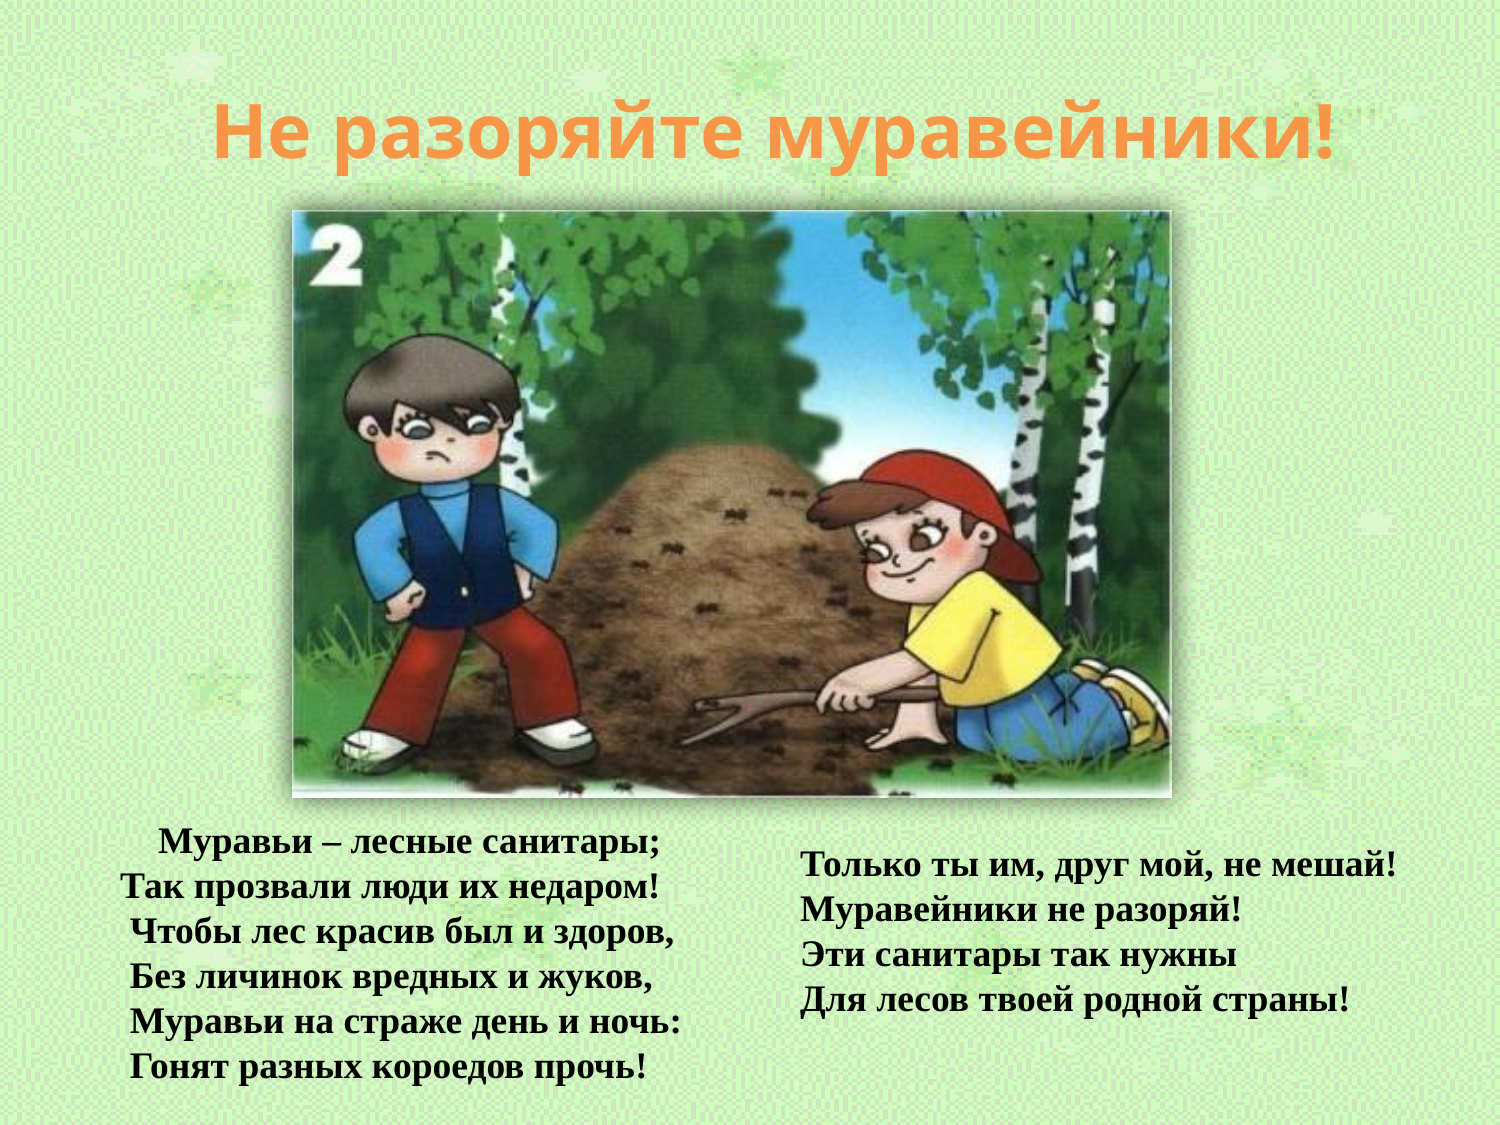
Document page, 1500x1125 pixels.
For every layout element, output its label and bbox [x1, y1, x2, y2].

picture [292, 210, 1173, 798]
list [0, 0, 1500, 1125]
